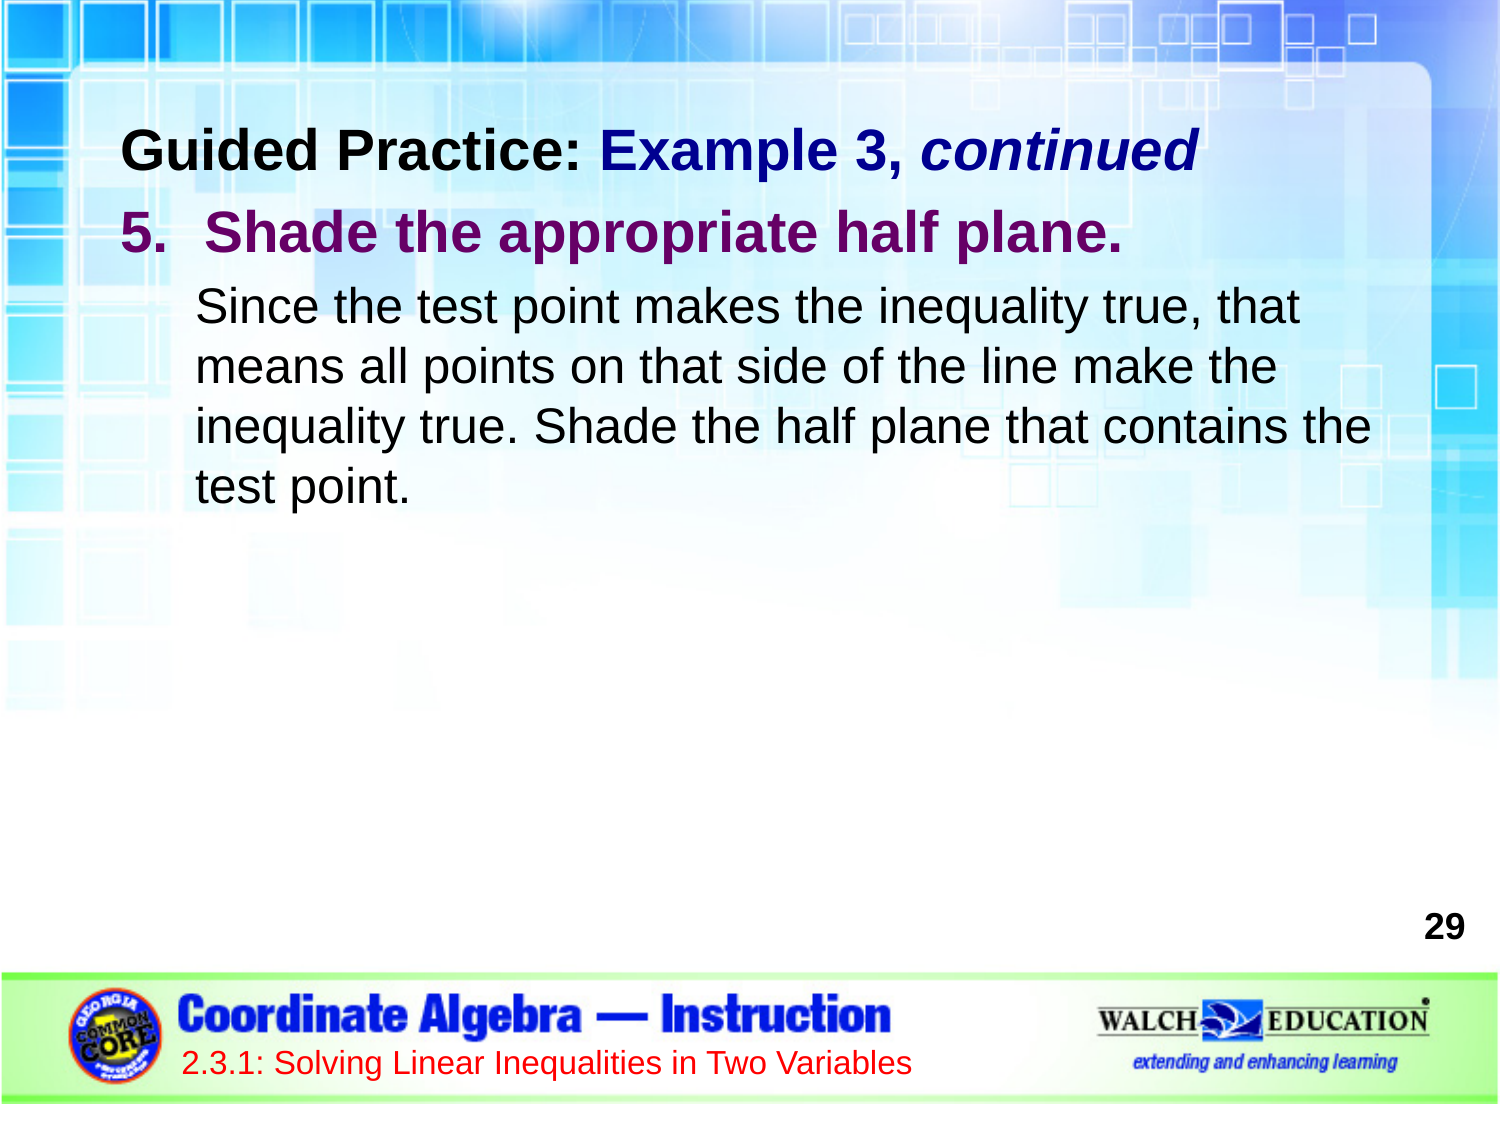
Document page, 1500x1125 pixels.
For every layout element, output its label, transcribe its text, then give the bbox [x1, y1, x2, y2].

picture [1, 0, 1500, 1104]
slide_number 29 [1361, 901, 1481, 949]
subtitle Guided Practice: Example 3, continued Shade the appropriate half plane. Since the test point makes the inequality true, that means all points on that side of the line make the inequality true. Shade the half plane that contains the test point. [105, 105, 1394, 925]
list 2.3.1: Solving Linear Inequalities in Two Variables [166, 1033, 1074, 1078]
